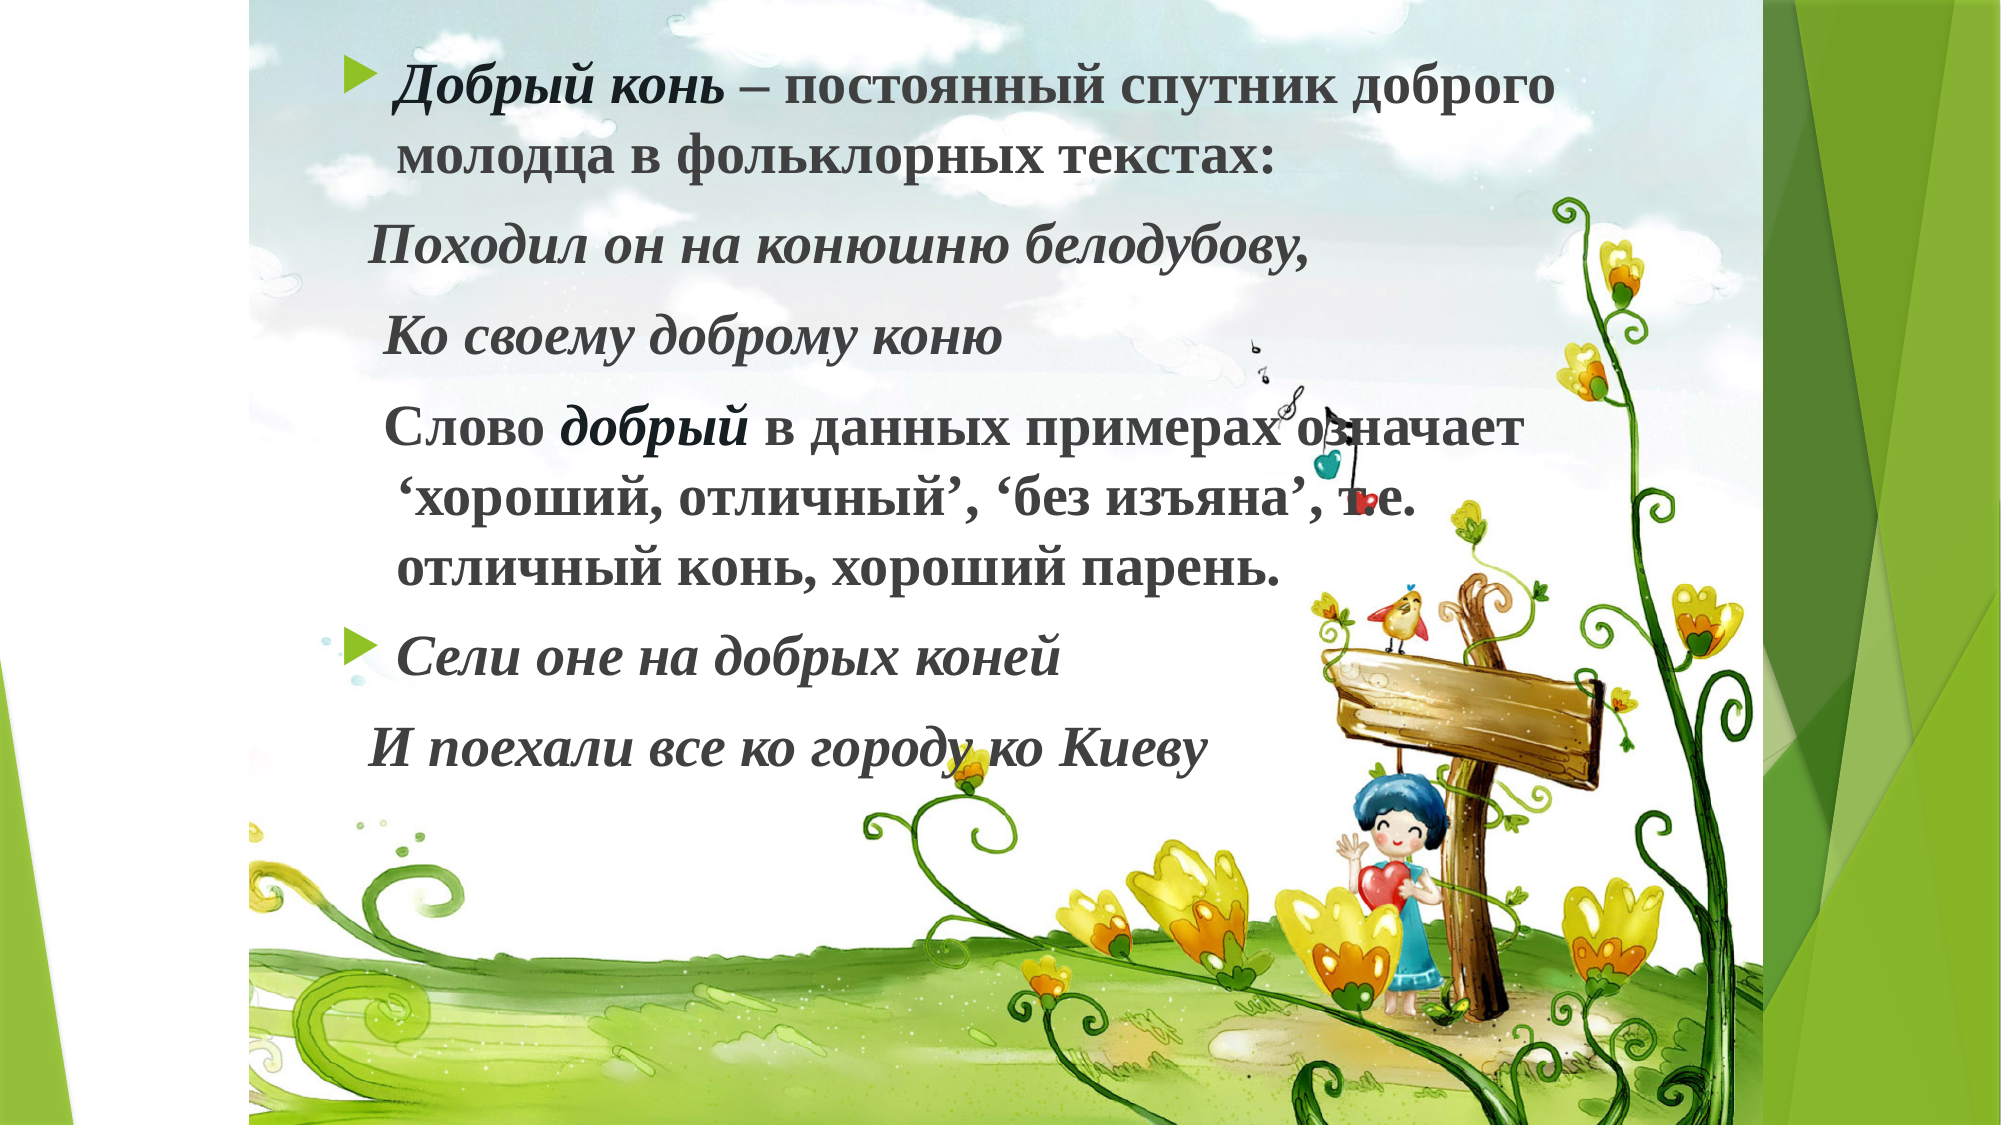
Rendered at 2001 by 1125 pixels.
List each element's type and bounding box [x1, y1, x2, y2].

picture [249, 0, 1764, 1125]
